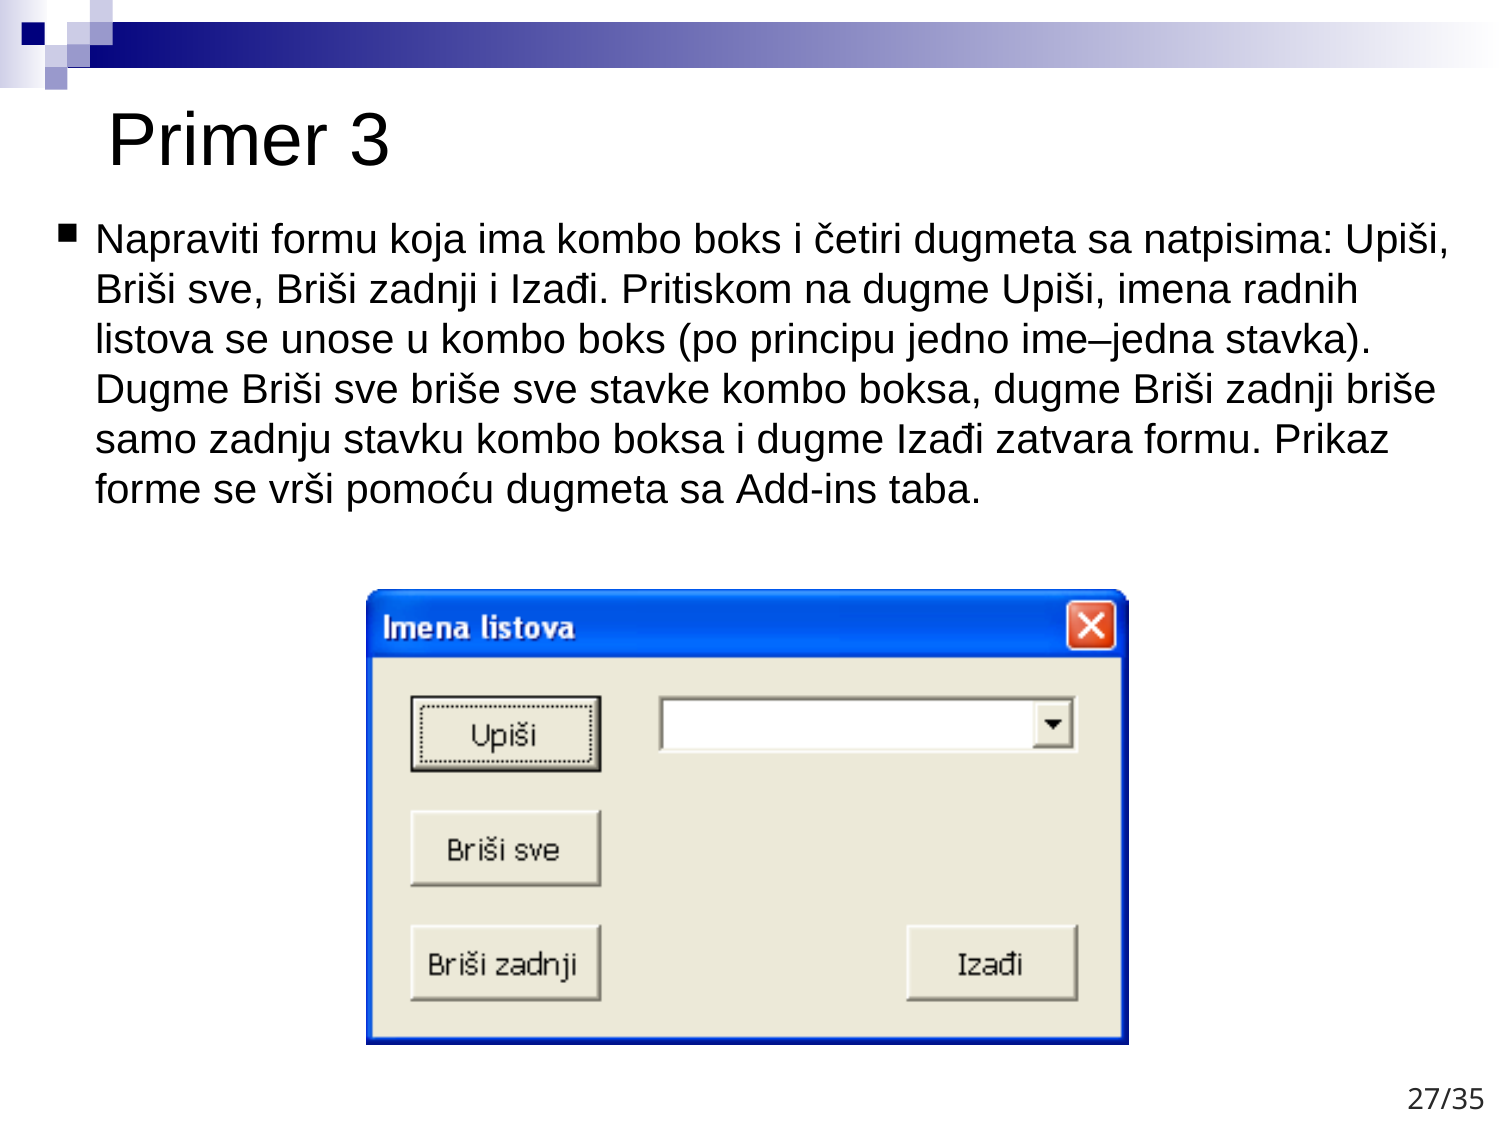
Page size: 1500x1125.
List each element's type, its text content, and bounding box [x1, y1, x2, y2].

picture [366, 589, 1129, 1045]
text_box 27/35 [1374, 1072, 1500, 1123]
list Napraviti formu koja ima kombo boks i četiri dugmeta sa natpisima: Upiši, Briši sve, Briši zadnji i Izađi. Pritiskom na dugme Upiši, imena radnih listova se unose u kombo boks (po principu jedno ime–jedna stavka). Dugme Briši sve briše sve stavke kombo boksa, dugme Briši zadnji briše samo zadnju stavku kombo boksa i dugme Izađi zatvara formu. Prikaz forme se vrši pomoću dugmeta sa Add-ins taba. [46, 204, 1465, 528]
title Primer 3 [92, 75, 411, 197]
